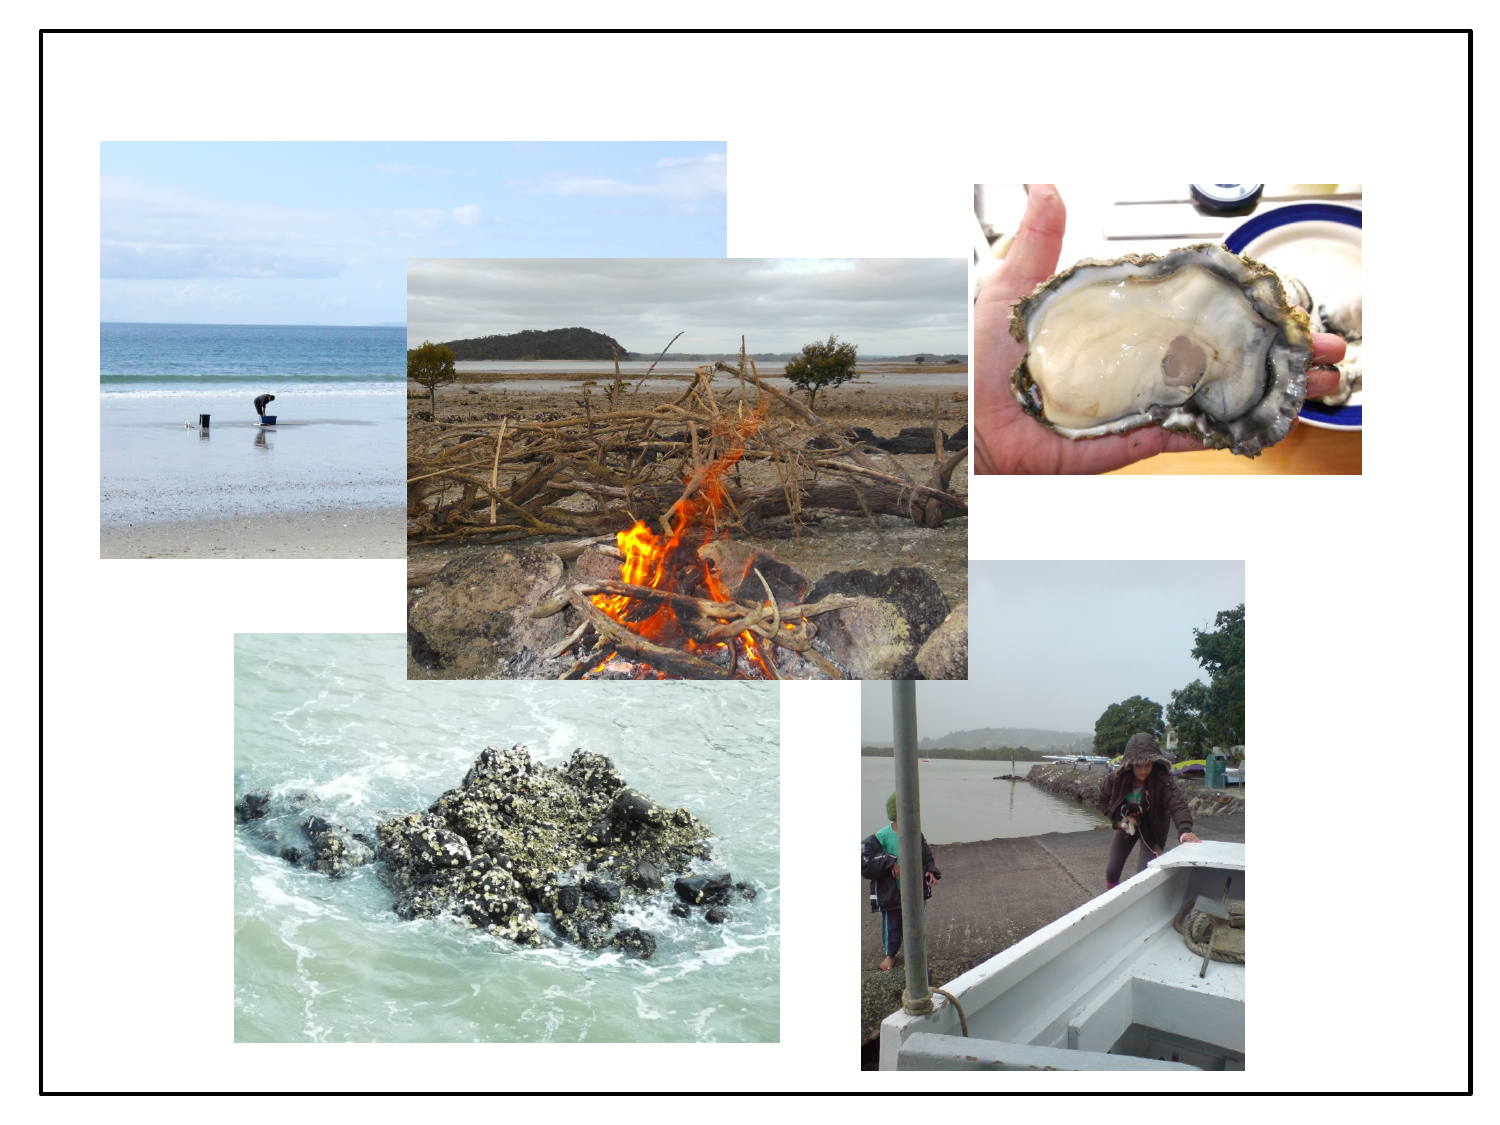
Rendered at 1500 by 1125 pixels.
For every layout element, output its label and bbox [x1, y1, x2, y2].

picture [974, 184, 1362, 475]
picture [100, 140, 1245, 1071]
text_box [39, 29, 1473, 1096]
